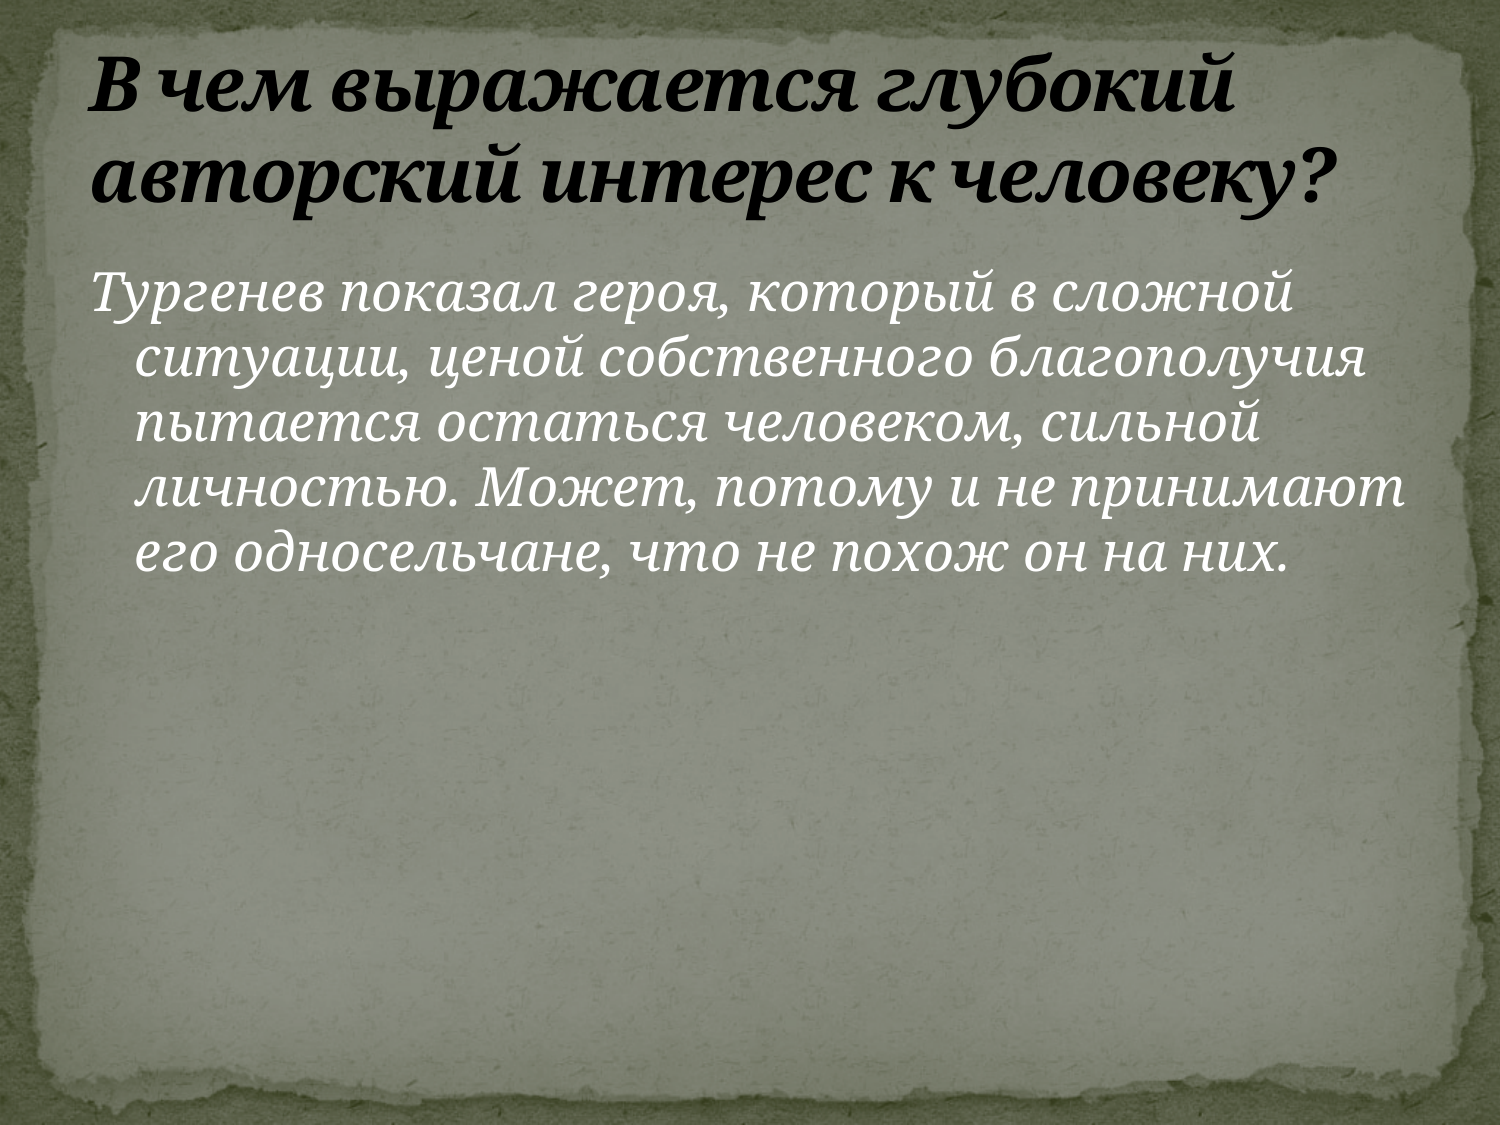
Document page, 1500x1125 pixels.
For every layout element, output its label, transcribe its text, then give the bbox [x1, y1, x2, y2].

title В чем выражается глубокий авторский интерес к человеку? [74, 24, 1425, 225]
list Тургенев показал героя, который в сложной ситуации, ценой собственного благополучия пытается остаться человеком, сильной личностью. Может, потому и не принимают его односельчане, что не похож он на них. [75, 249, 1425, 1000]
